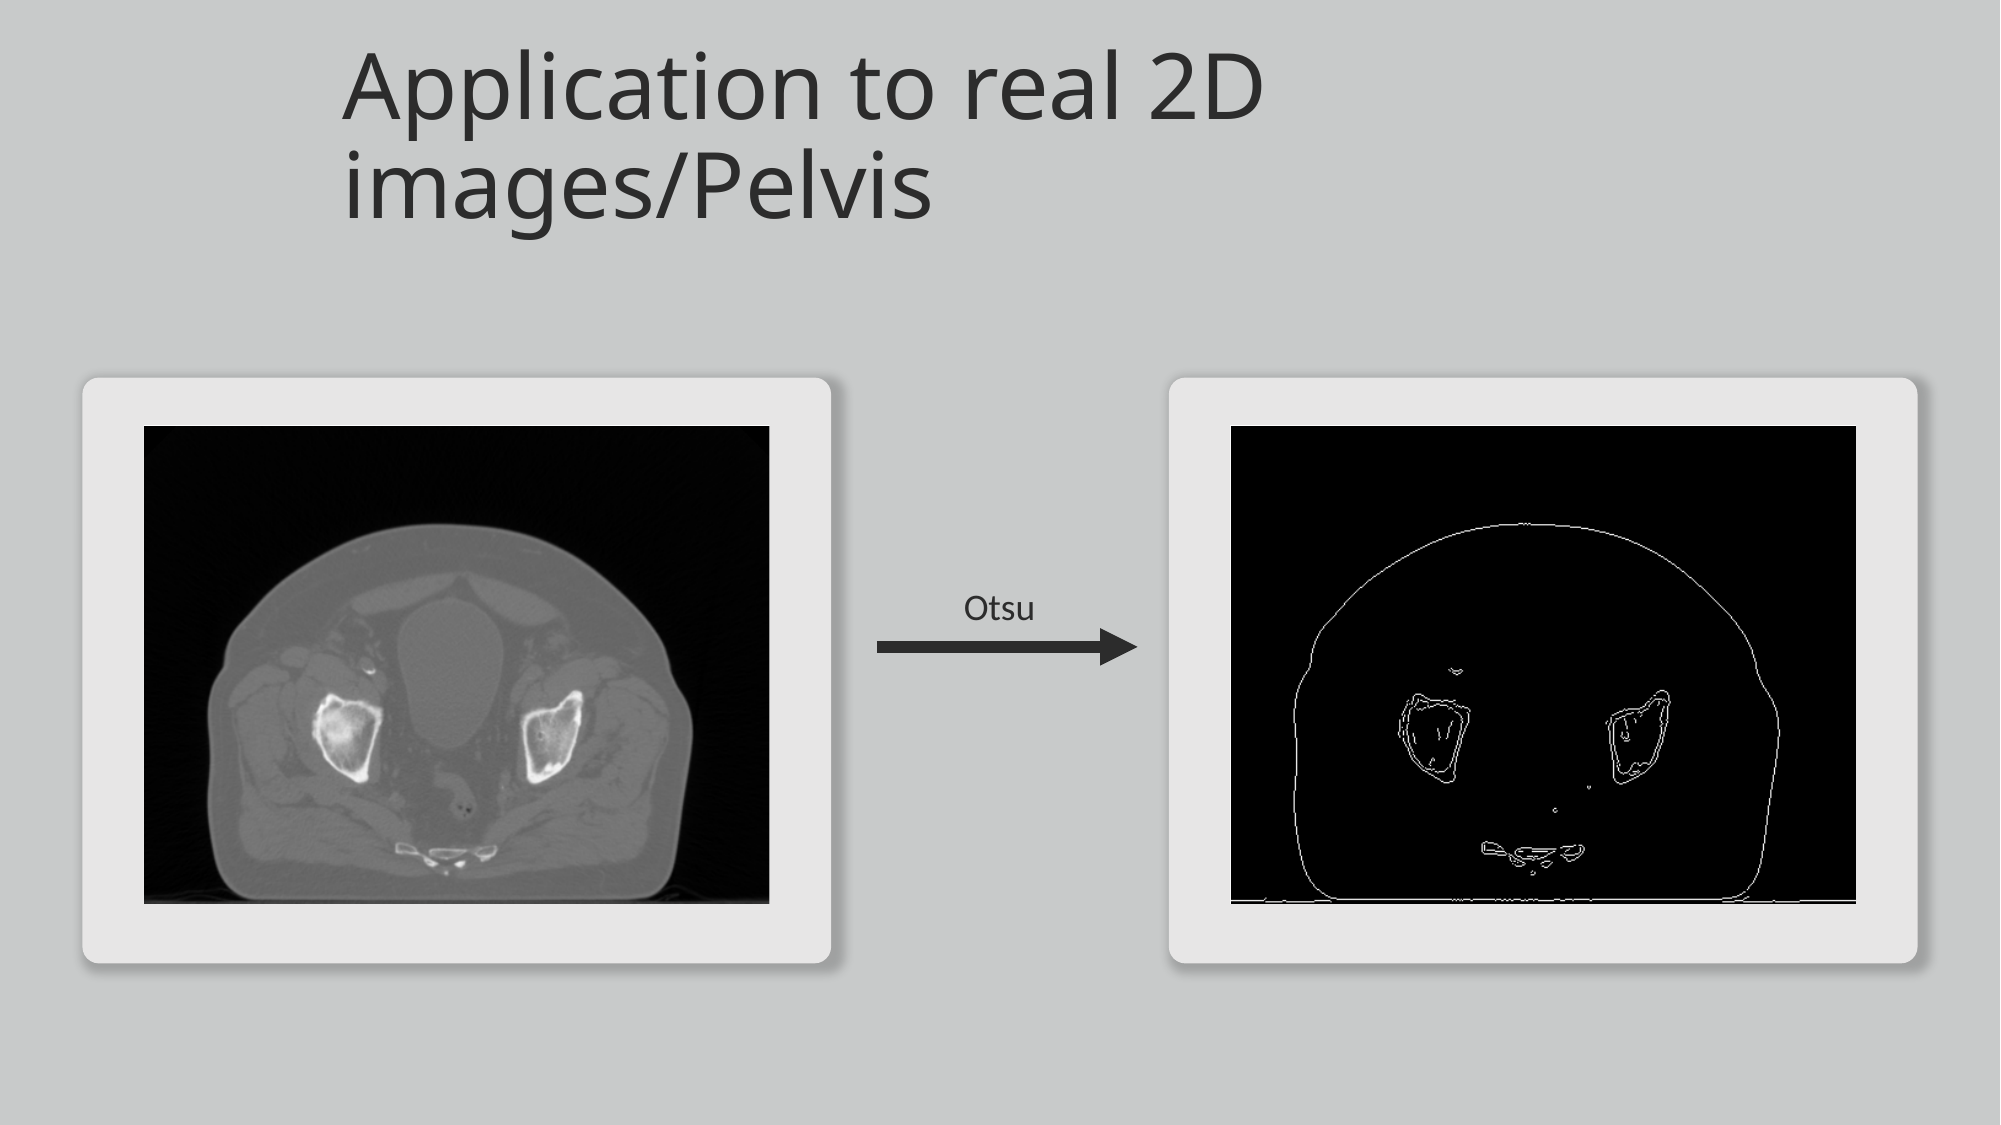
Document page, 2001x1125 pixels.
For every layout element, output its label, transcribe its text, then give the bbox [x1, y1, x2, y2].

text_box Application to real 2D images/Pelvis [327, 30, 1673, 248]
text_box Otsu [948, 575, 1051, 635]
text_box [81, 376, 833, 965]
text_box [1167, 376, 1919, 965]
picture [143, 425, 770, 904]
picture [1230, 425, 1856, 904]
